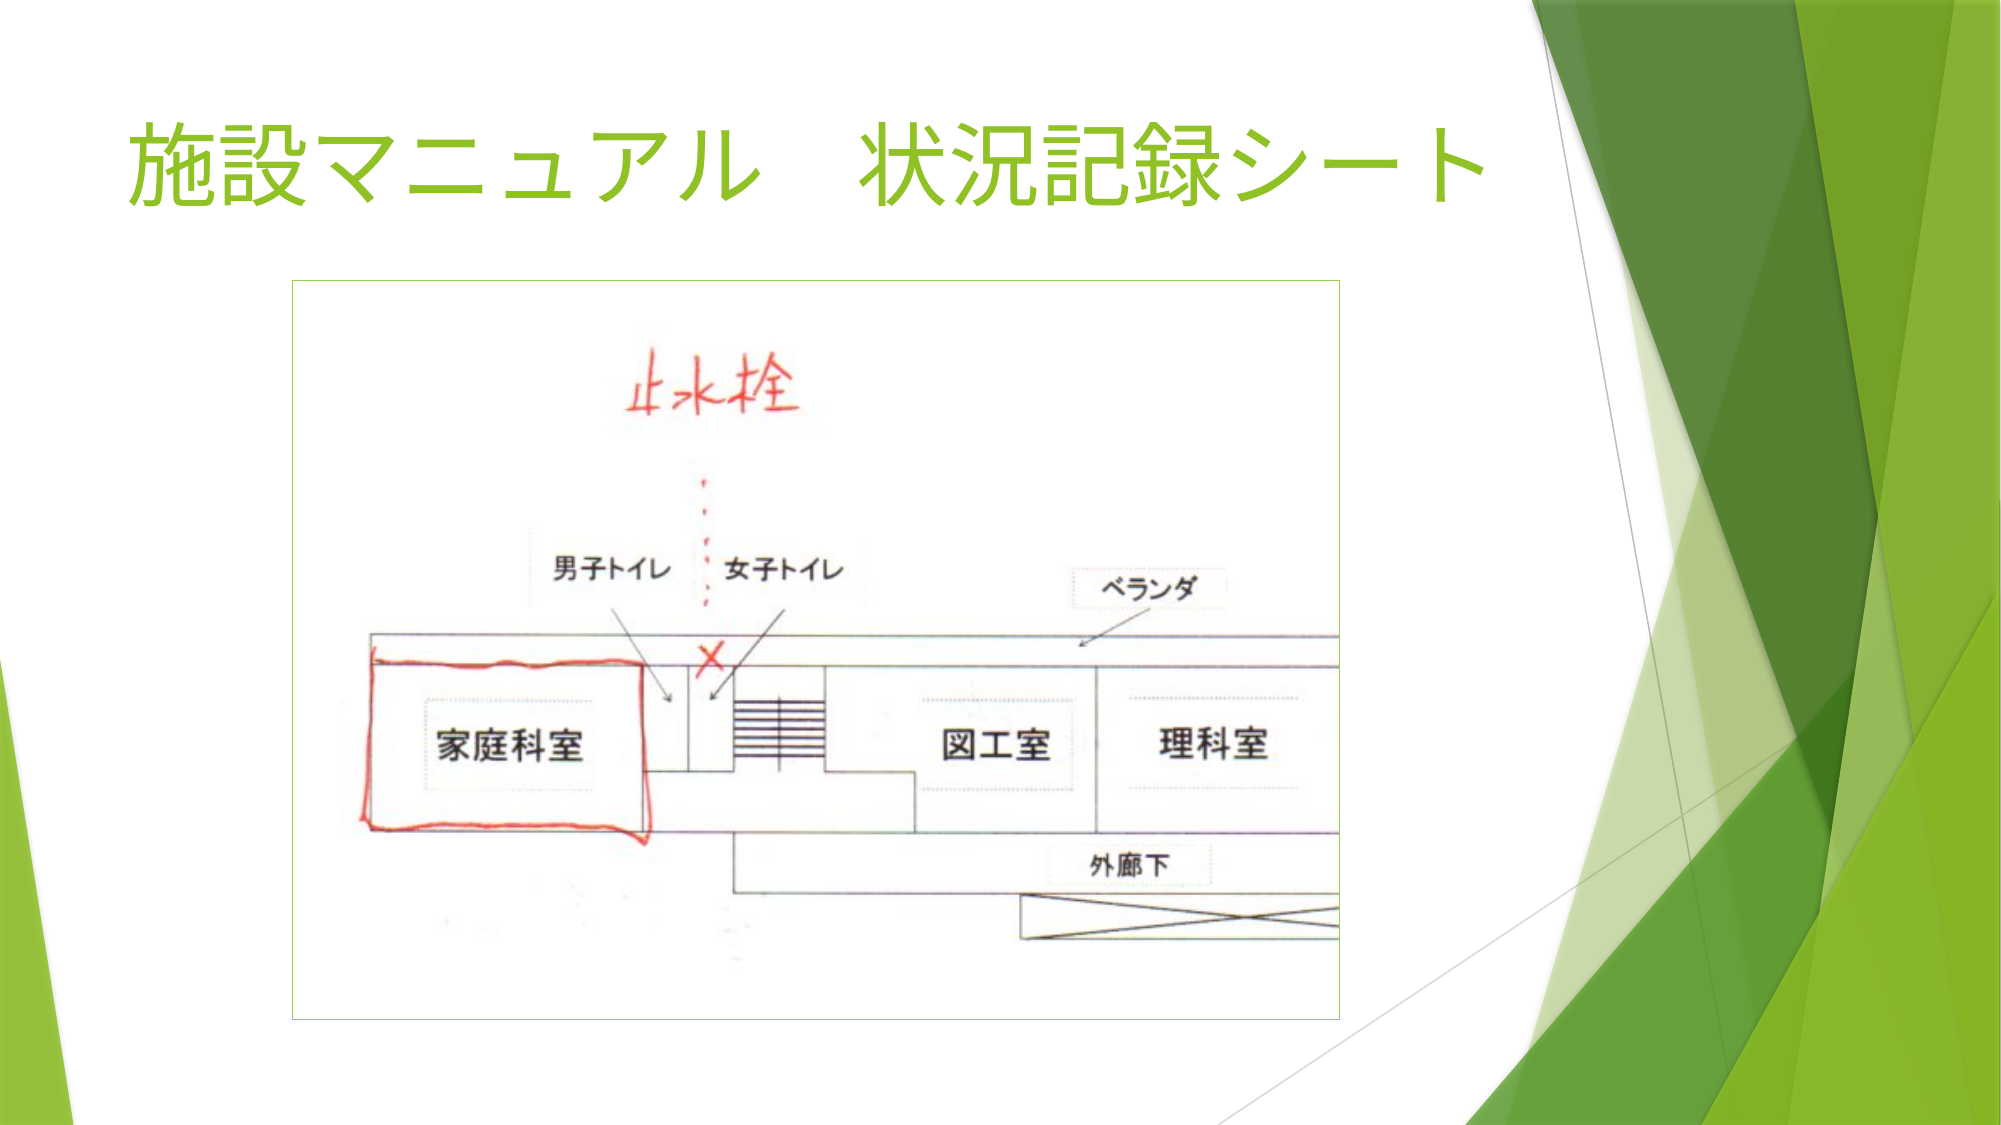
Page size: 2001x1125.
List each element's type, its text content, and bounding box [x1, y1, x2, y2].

title 施設マニュアル 状況記録シート [111, 99, 1522, 317]
picture [292, 279, 1341, 1020]
